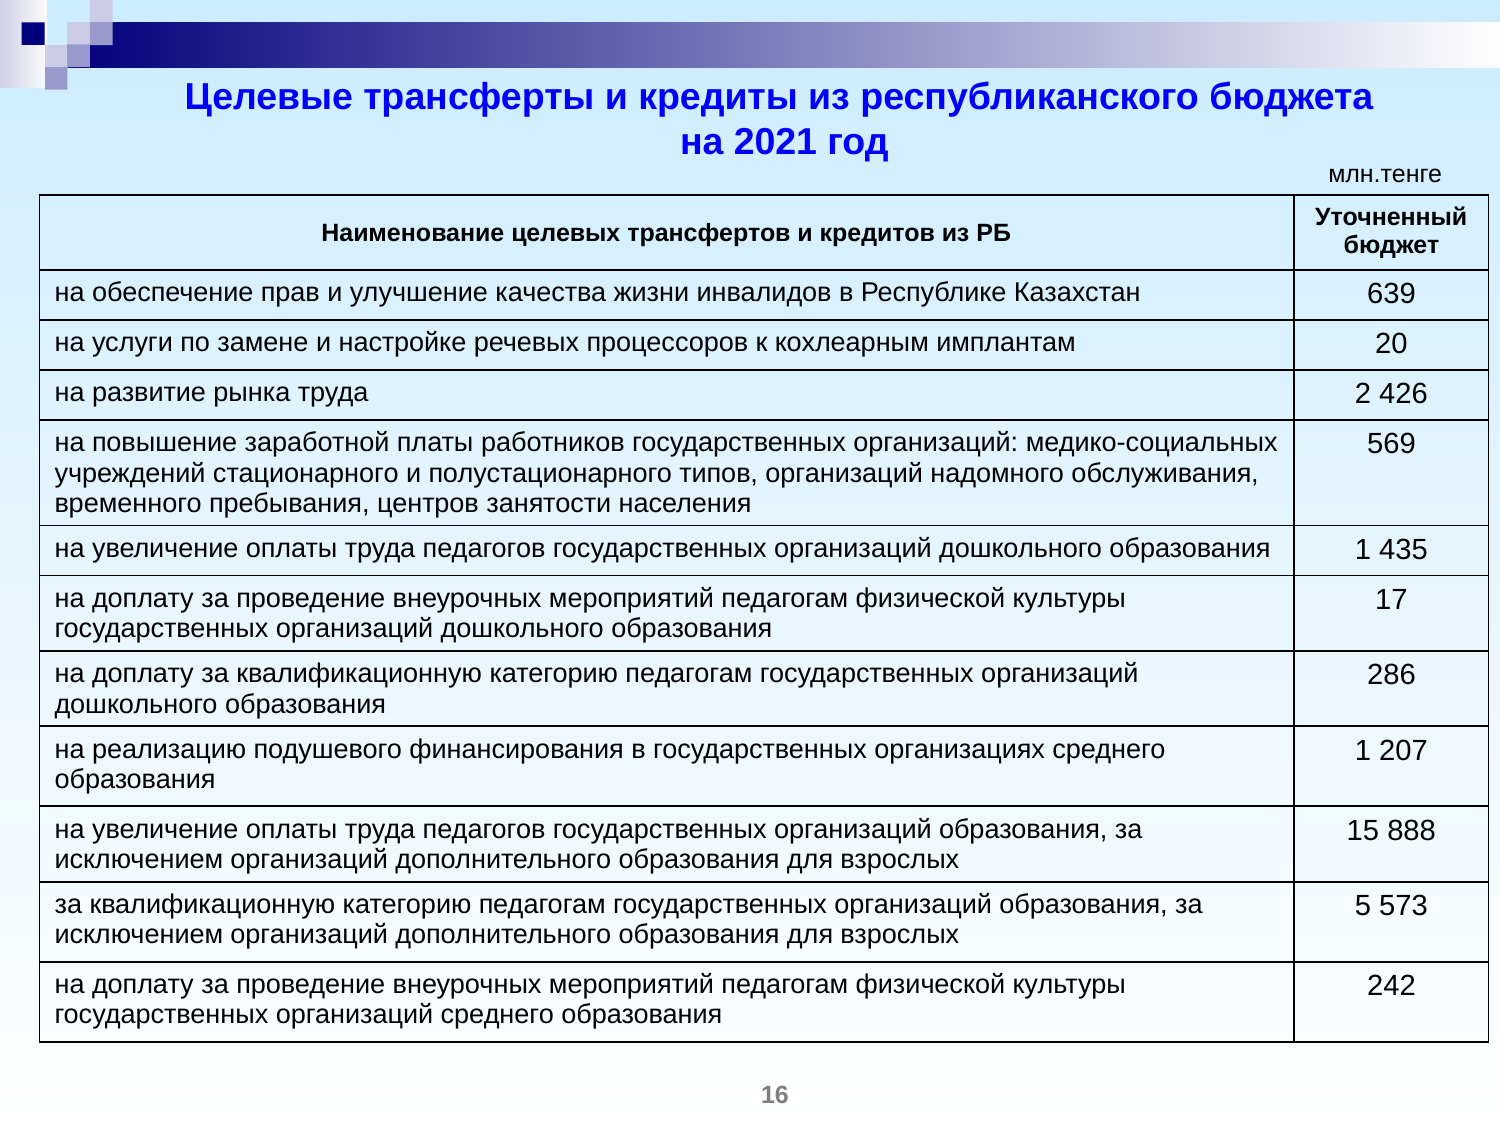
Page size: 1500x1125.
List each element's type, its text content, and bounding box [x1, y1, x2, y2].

text_box 16 [625, 1062, 925, 1125]
table_cell 5 573 [1295, 883, 1488, 961]
table_cell 20 [1295, 321, 1488, 369]
table_header Наименование целевых трансфертов и кредитов из РБ [40, 196, 1293, 269]
table_cell на доплату за квалификационную категорию педагогам государственных организаций дошкольного образования [40, 652, 1293, 725]
table_cell на услуги по замене и настройке речевых процессоров к кохлеарным имплантам [40, 321, 1293, 369]
table_cell на обеспечение прав и улучшение качества жизни инвалидов в Республике Казахстан [40, 271, 1293, 319]
table_cell на увеличение оплаты труда педагогов государственных организаций дошкольного образования [40, 526, 1293, 575]
table_cell на доплату за проведение внеурочных мероприятий педагогам физической культуры государственных организаций среднего образования [40, 963, 1293, 1041]
table_cell на реализацию подушевого финансирования в государственных организациях среднего образования [40, 727, 1293, 805]
table_cell 639 [1295, 271, 1488, 319]
title Целевые трансферты и кредиты из республиканского бюджета на 2021 год [68, 85, 1500, 149]
table_cell 1 207 [1295, 727, 1488, 805]
table_cell на повышение заработной платы работников государственных организаций: медико-социальных учреждений стационарного и полустационарного типов, организаций надомного обслуживания, временного пребывания, центров занятости населения [40, 421, 1293, 525]
table_header Уточненный бюджет [1295, 196, 1488, 269]
table_cell за квалификационную категорию педагогам государственных организаций образования, за исключением организаций дополнительного образования для взрослых [40, 883, 1293, 961]
text_box млн.тенге [1282, 149, 1489, 196]
table_cell 15 888 [1295, 807, 1488, 881]
table_cell на доплату за проведение внеурочных мероприятий педагогам физической культуры государственных организаций дошкольного образования [40, 576, 1293, 650]
table_cell 242 [1295, 963, 1488, 1041]
table_cell 2 426 [1295, 371, 1488, 419]
table_cell 17 [1295, 576, 1488, 650]
table_cell 286 [1295, 652, 1488, 725]
table_cell на увеличение оплаты труда педагогов государственных организаций образования, за исключением организаций дополнительного образования для взрослых [40, 807, 1293, 881]
table_cell на развитие рынка труда [40, 371, 1293, 419]
table_cell 569 [1295, 421, 1488, 525]
table_cell 1 435 [1295, 526, 1488, 575]
